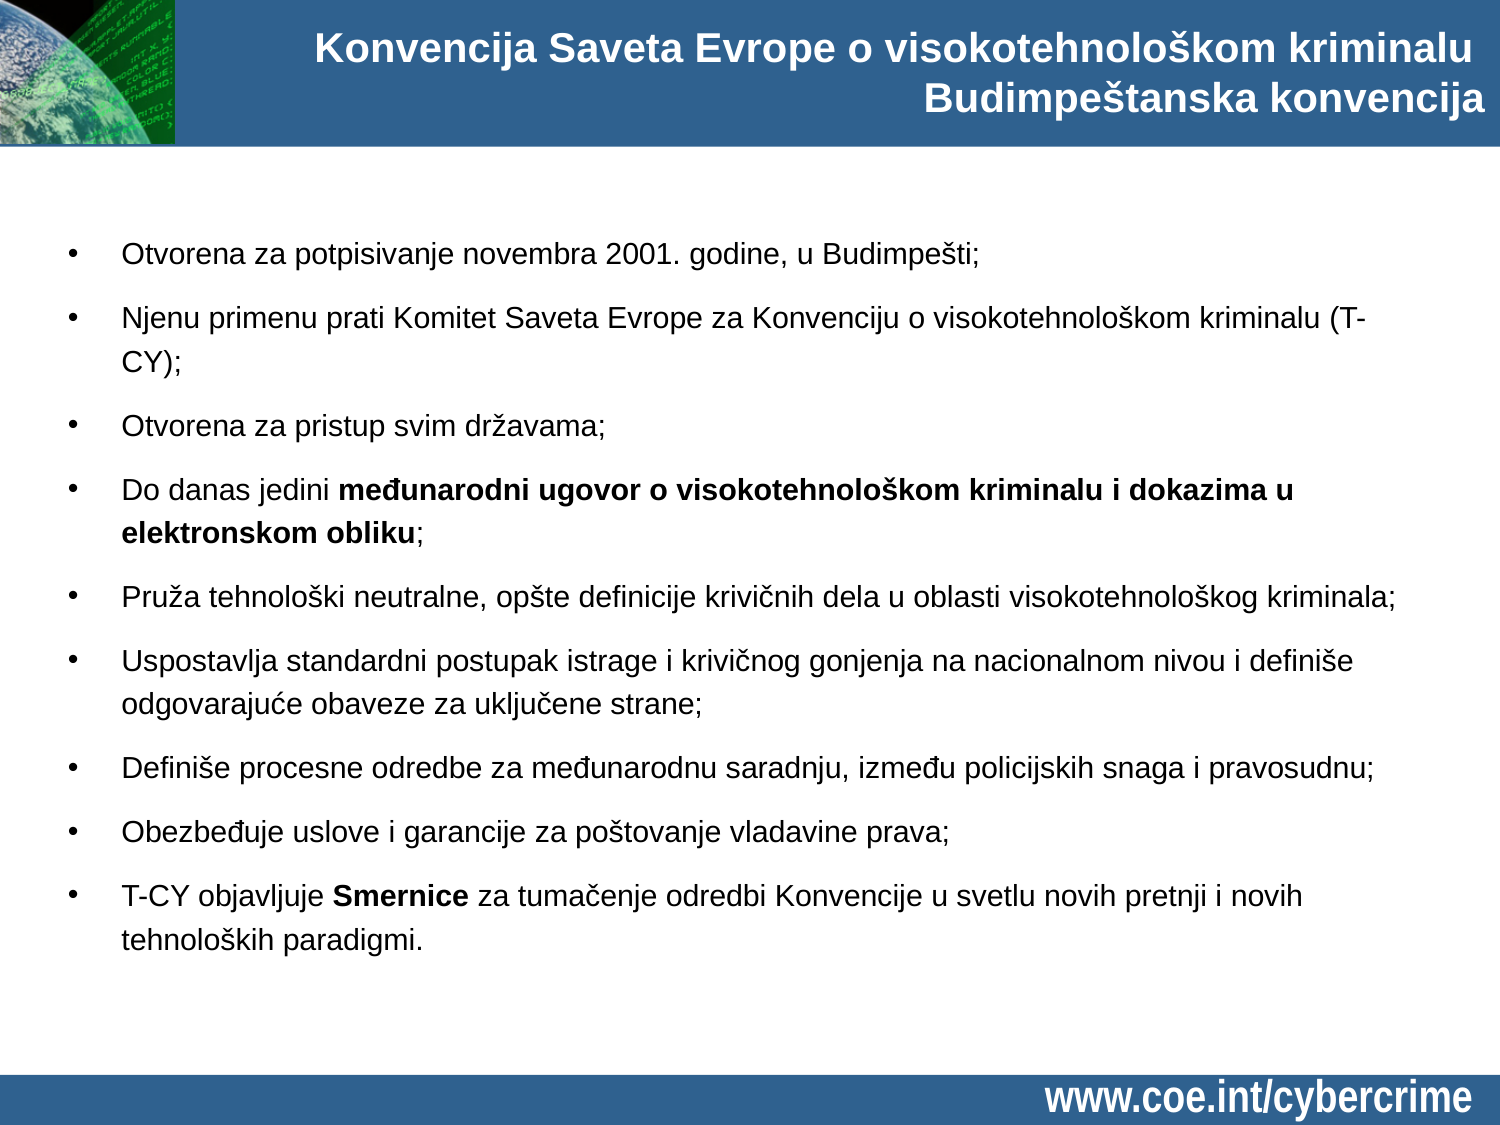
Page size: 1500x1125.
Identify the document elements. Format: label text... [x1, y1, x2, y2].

text_box www.coe.int/cybercrime [1030, 1059, 1500, 1125]
text_box Konvencija Saveta Evrope o visokotehnološkom kriminalu Budimpeštanska konvencija [177, 0, 1500, 149]
picture [0, 0, 175, 144]
text_box Otvorena za potpisivanje novembra 2001. godine, u Budimpešti; Njenu primenu prati Komitet Saveta Evrope za Konvenciju o visokotehnološkom kriminalu (T-CY); Otvorena za pristup svim državama; Do danas jedini međunarodni ugovor o visokotehnološkom kriminalu i dokazima u elektronskom obliku; Pruža tehnološki neutralne, opšte definicije krivičnih dela u oblasti visokotehnološkog kriminala; Uspostavlja standardni postupak istrage i krivičnog gonjenja na nacionalnom nivou i definiše odgovarajuće obaveze za uključene strane; Definiše procesne odredbe za međunarodnu saradnju, između policijskih snaga i pravosudnu; Obezbeđuje uslove i garancije za poštovanje vladavine prava; T-CY objavljuje Smernice za tumačenje odredbi Konvencije u svetlu novih pretnji i novih tehnoloških paradigmi. [53, 219, 1437, 1035]
text_box [0, 1073, 1030, 1125]
